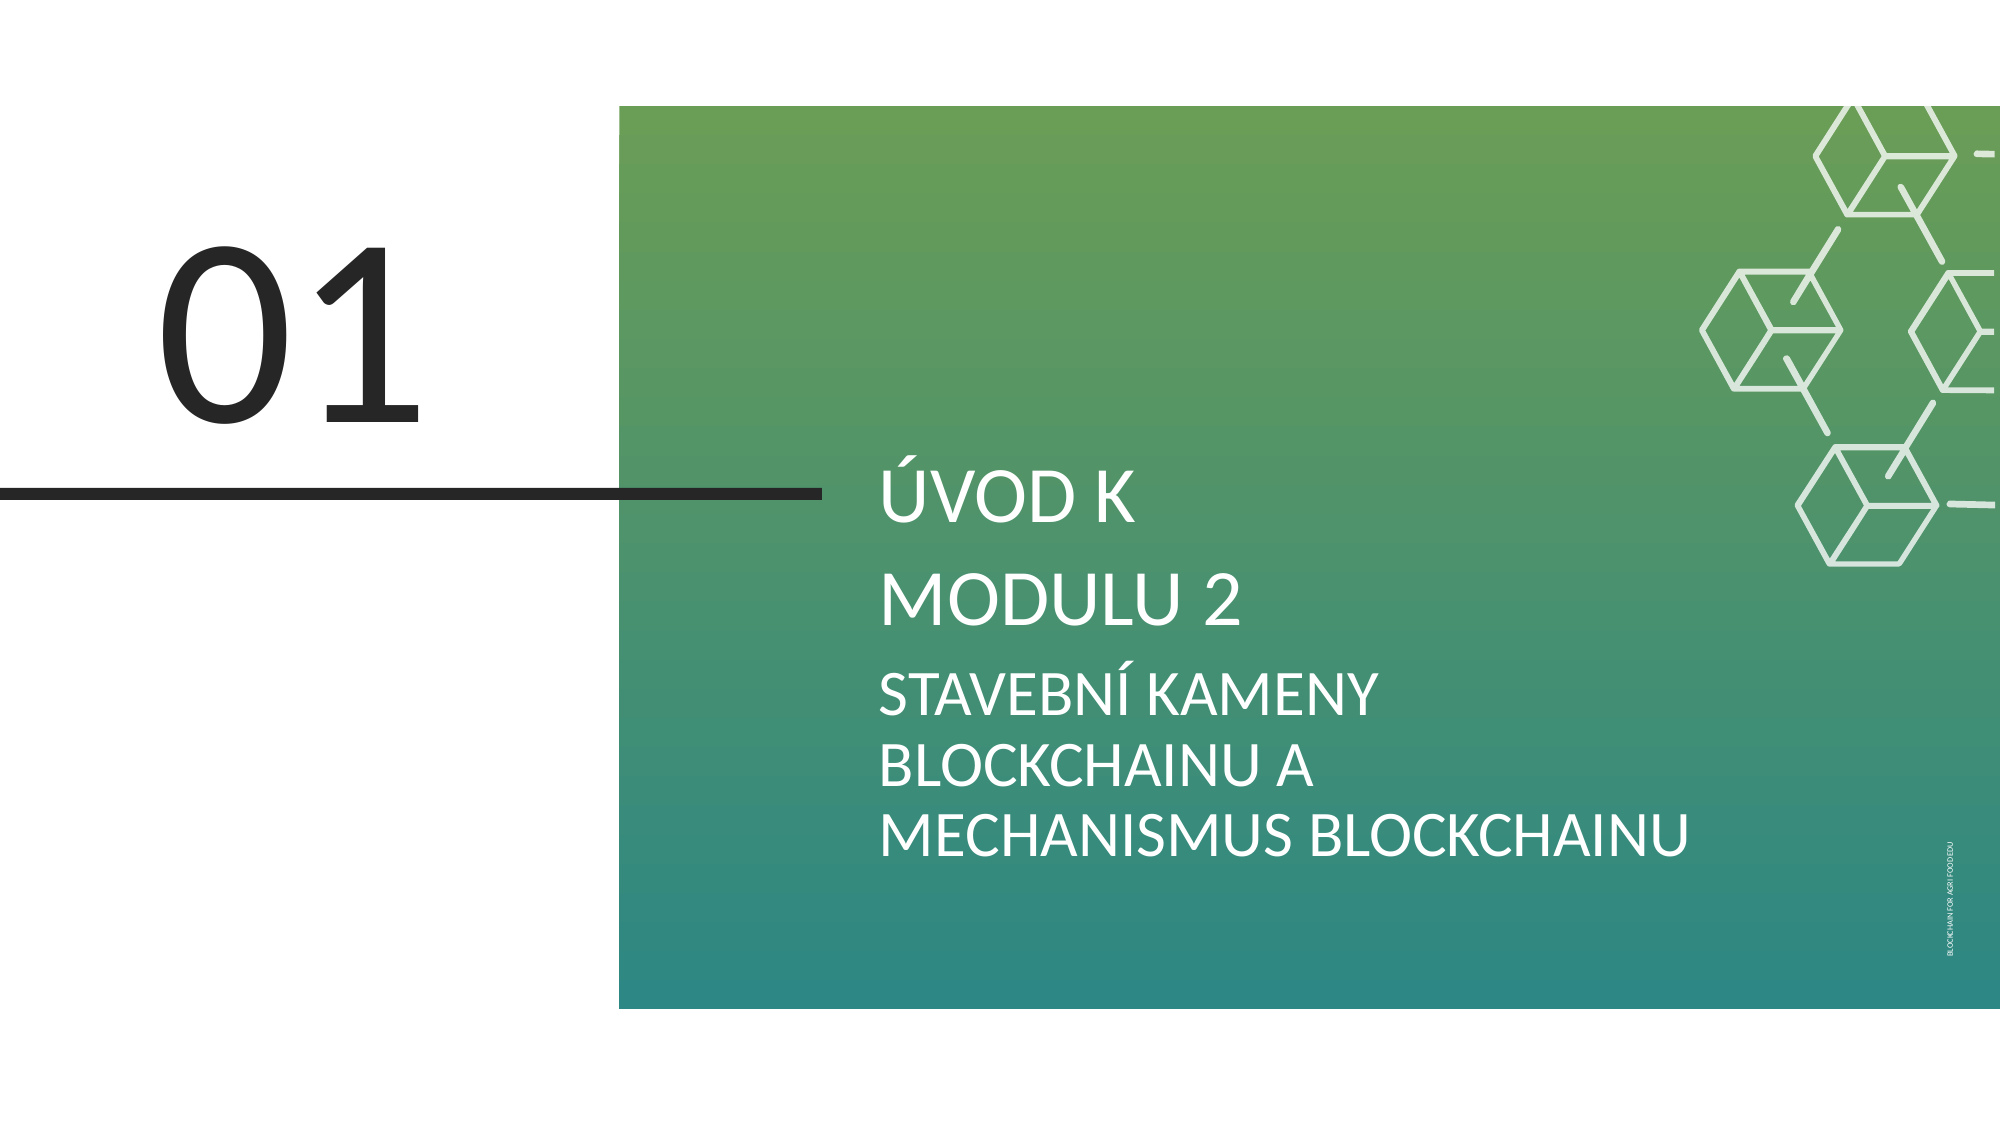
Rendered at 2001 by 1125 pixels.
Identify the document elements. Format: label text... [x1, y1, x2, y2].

list ÚVOD K MODULU 2 STAVEBNÍ KAMENY BLOCKCHAINU A MECHANISMUS BLOCKCHAINU [864, 446, 1709, 899]
list 01 [141, 180, 481, 277]
